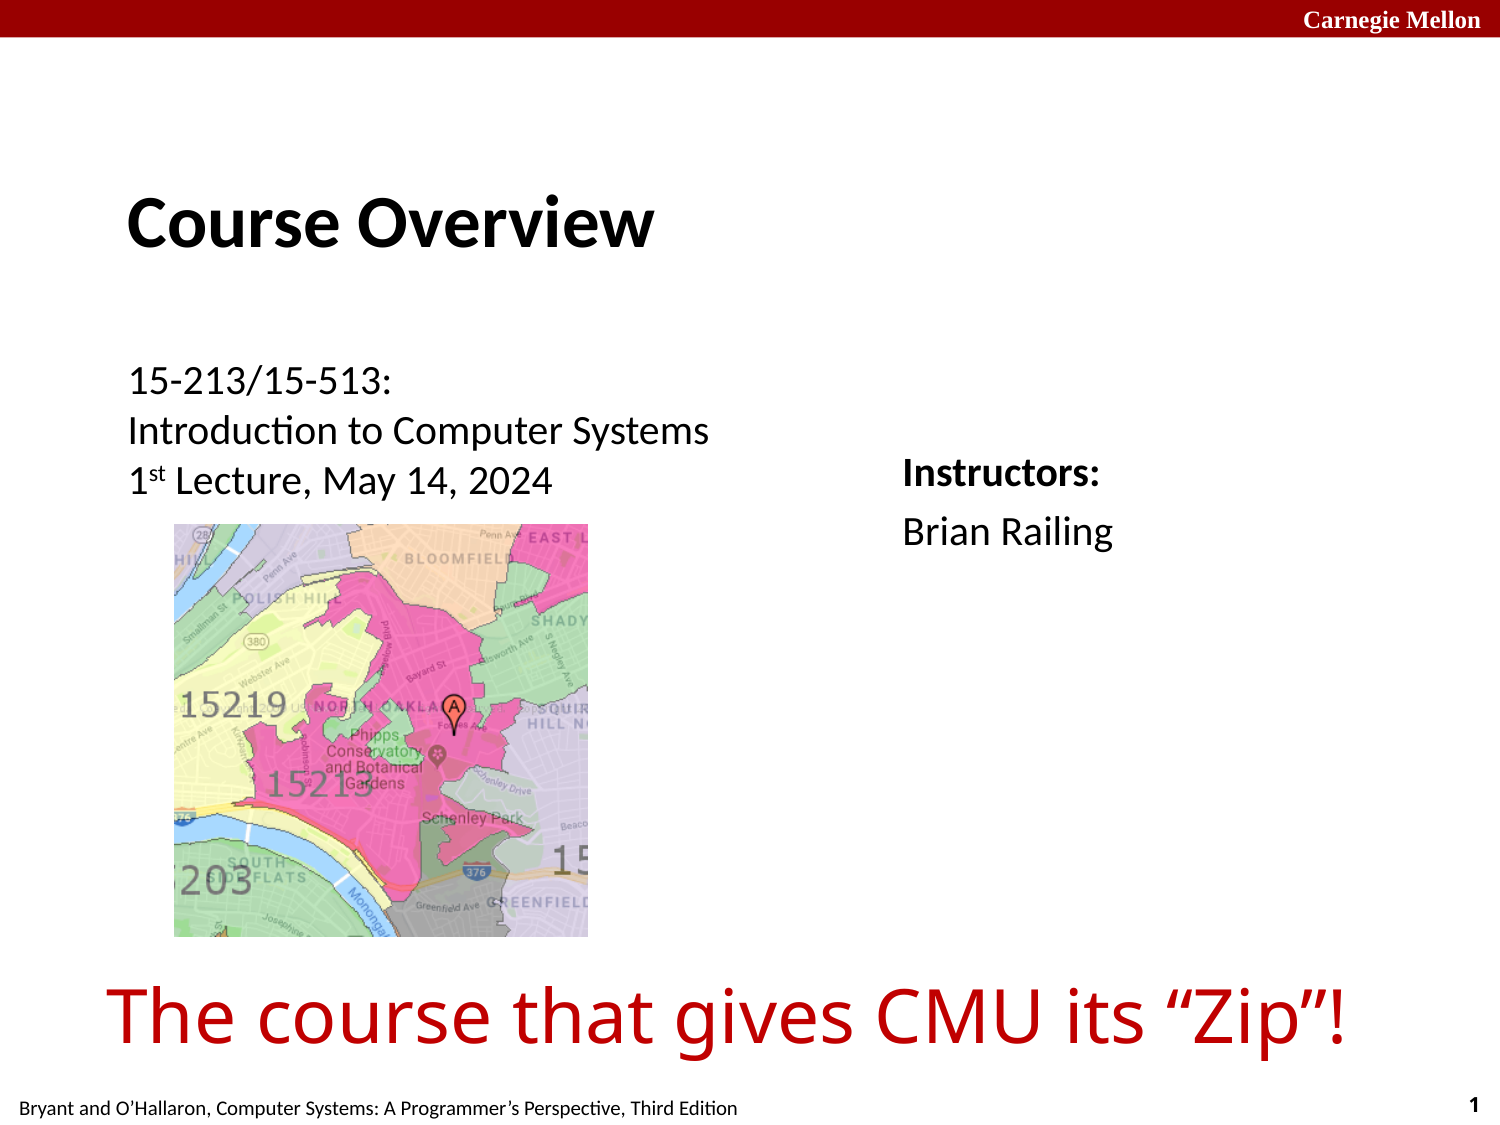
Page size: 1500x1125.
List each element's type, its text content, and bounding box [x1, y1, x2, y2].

text_box The course that gives CMU its “Zip”! [100, 962, 1375, 1065]
text_box Instructors: Brian Railing [887, 437, 1452, 938]
picture [174, 524, 588, 937]
text_box Course Overview 15-213/15-513: Introduction to Computer Systems 1st Lecture, May 14, 2024 [112, 237, 1388, 438]
